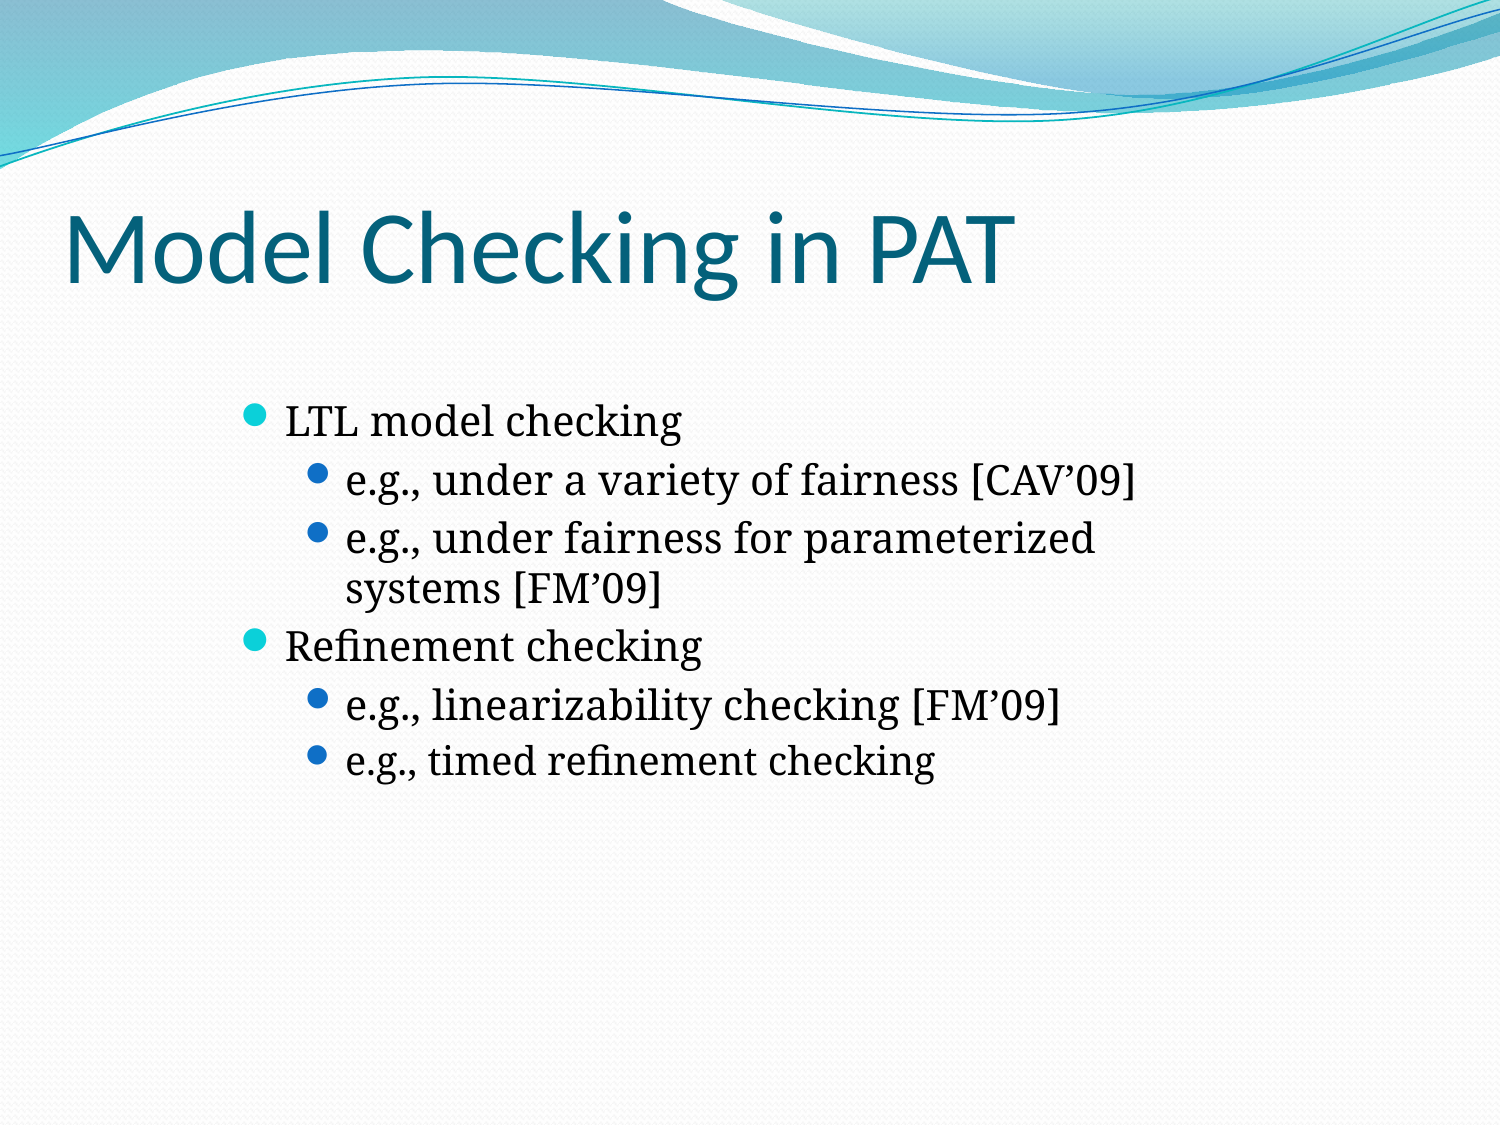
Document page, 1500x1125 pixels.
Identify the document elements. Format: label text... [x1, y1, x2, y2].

list LTL model checking e.g., under a variety of fairness [CAV’09] e.g., under fairness for parameterized systems [FM’09] Refinement checking e.g., linearizability checking [FM’09] e.g., timed refinement checking [224, 387, 1226, 938]
title Model Checking in PAT [62, 129, 1438, 305]
